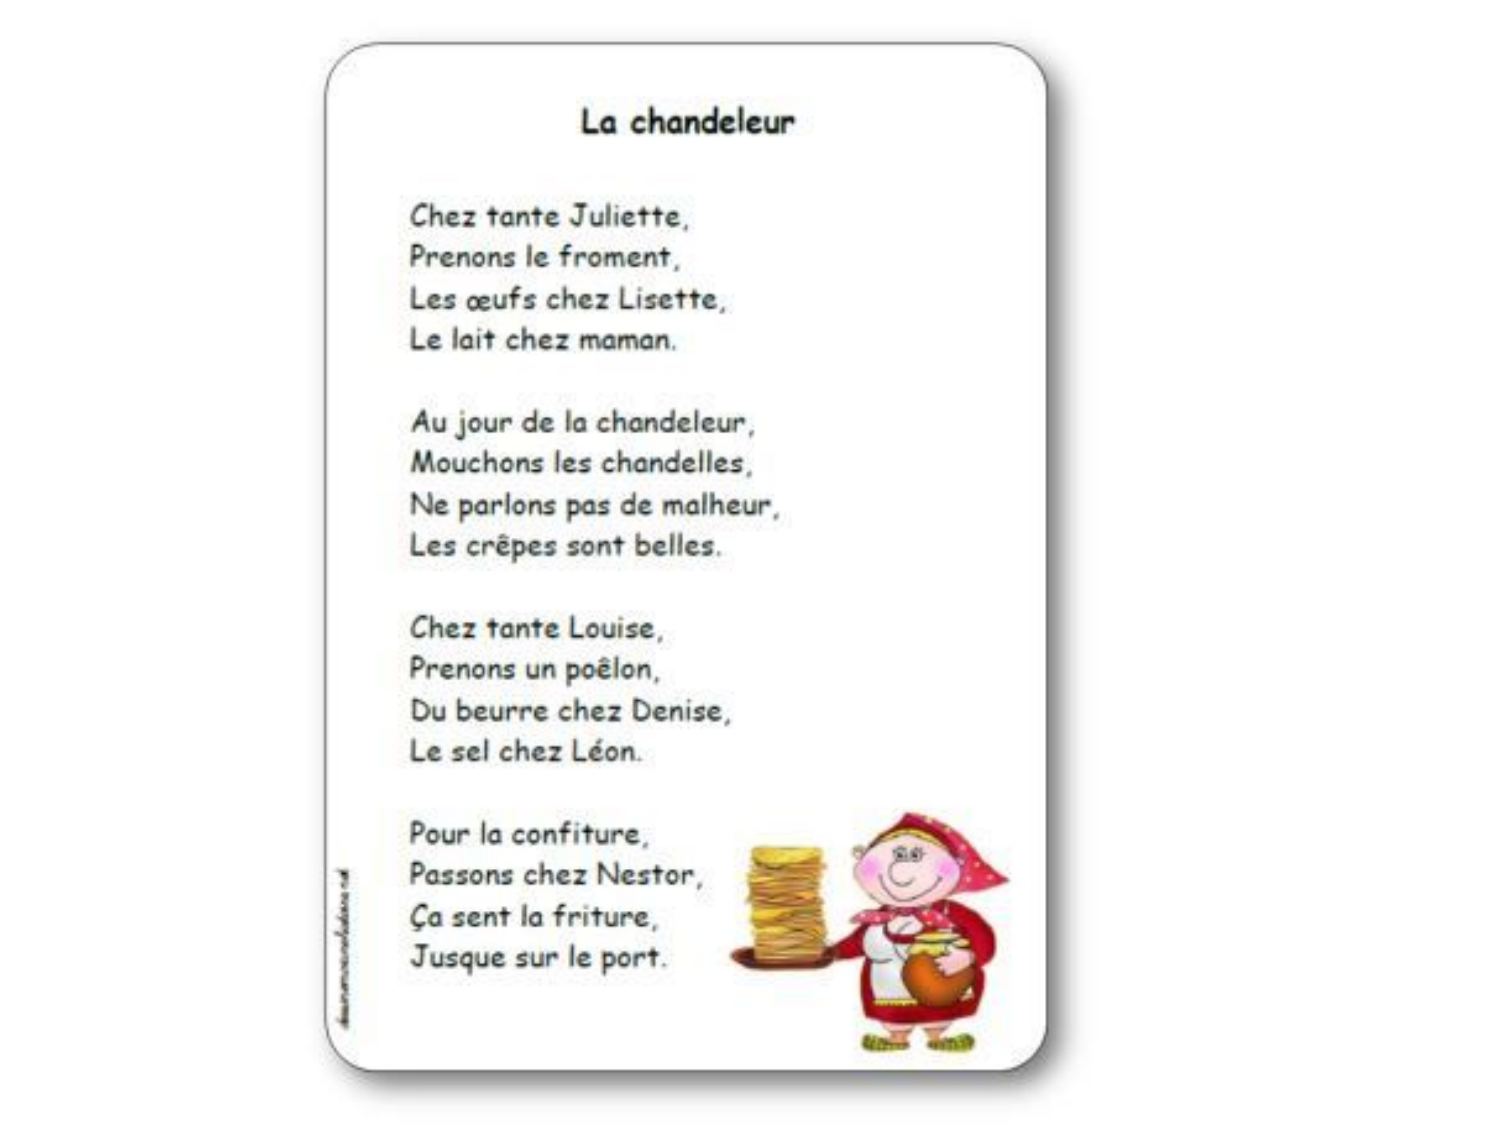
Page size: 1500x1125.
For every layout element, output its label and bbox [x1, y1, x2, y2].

picture [299, 18, 1101, 1125]
